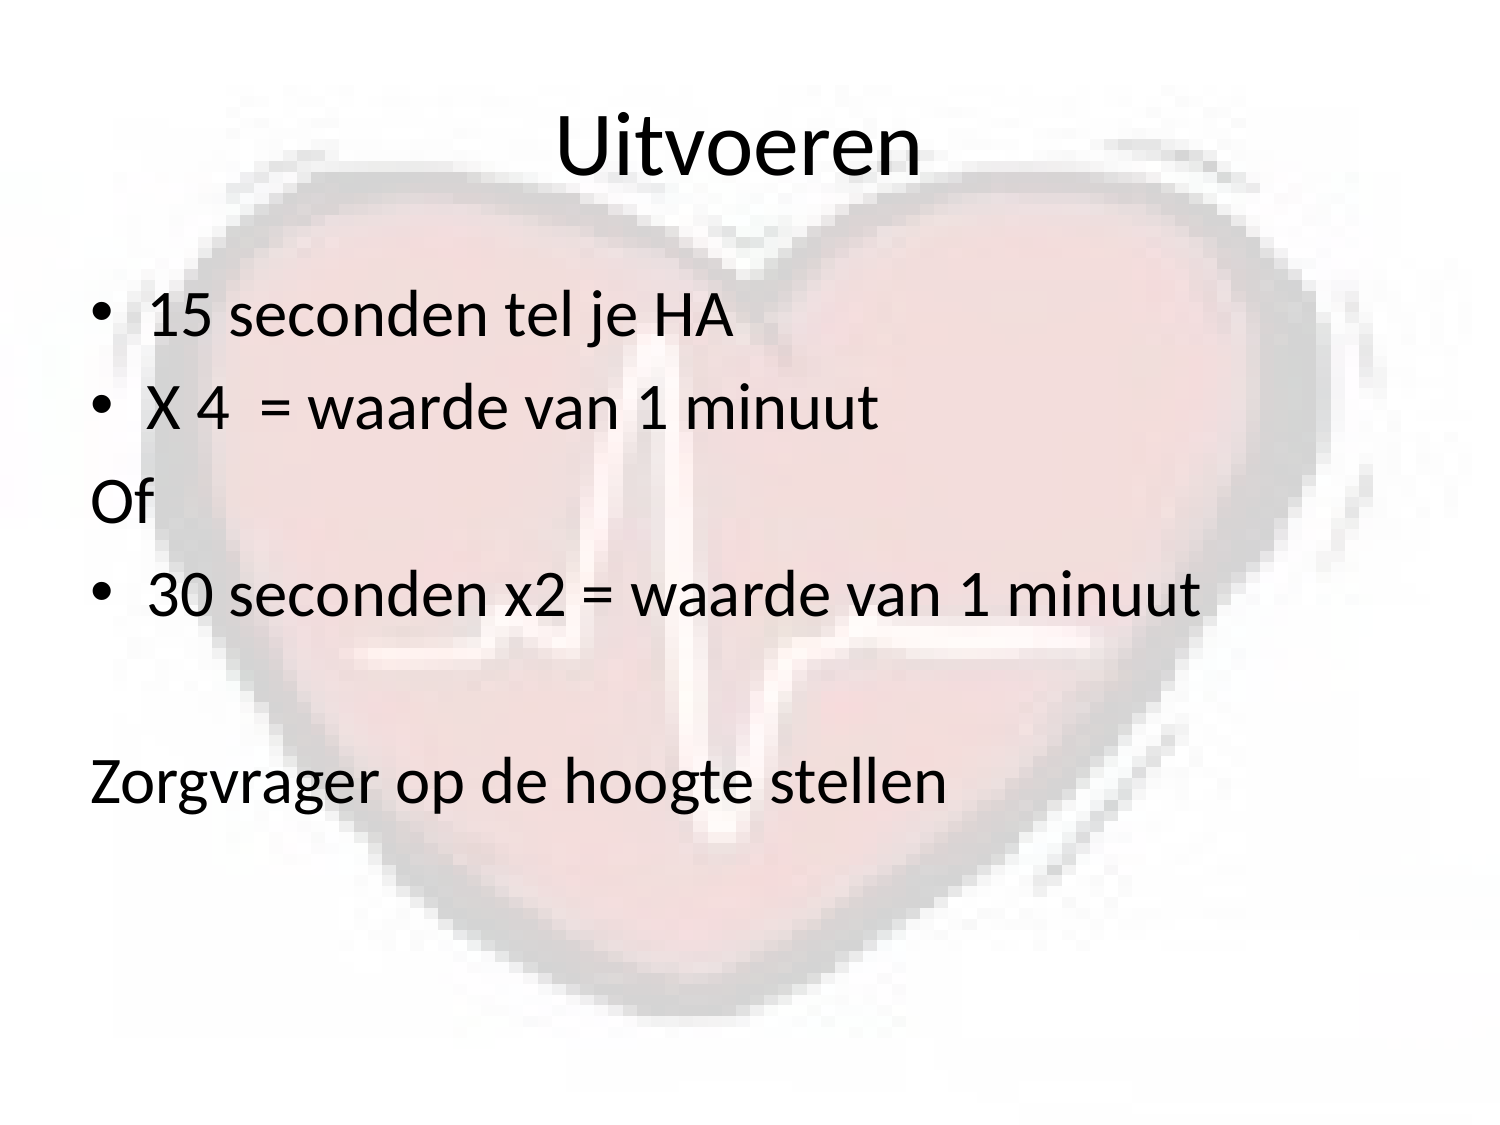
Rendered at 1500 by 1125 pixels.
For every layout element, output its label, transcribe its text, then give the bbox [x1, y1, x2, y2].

title Uitvoeren [75, 45, 1425, 233]
list 15 seconden tel je HA X 4 = waarde van 1 minuut Of 30 seconden x2 = waarde van 1 minuut Zorgvrager op de hoogte stellen [75, 262, 1425, 1005]
